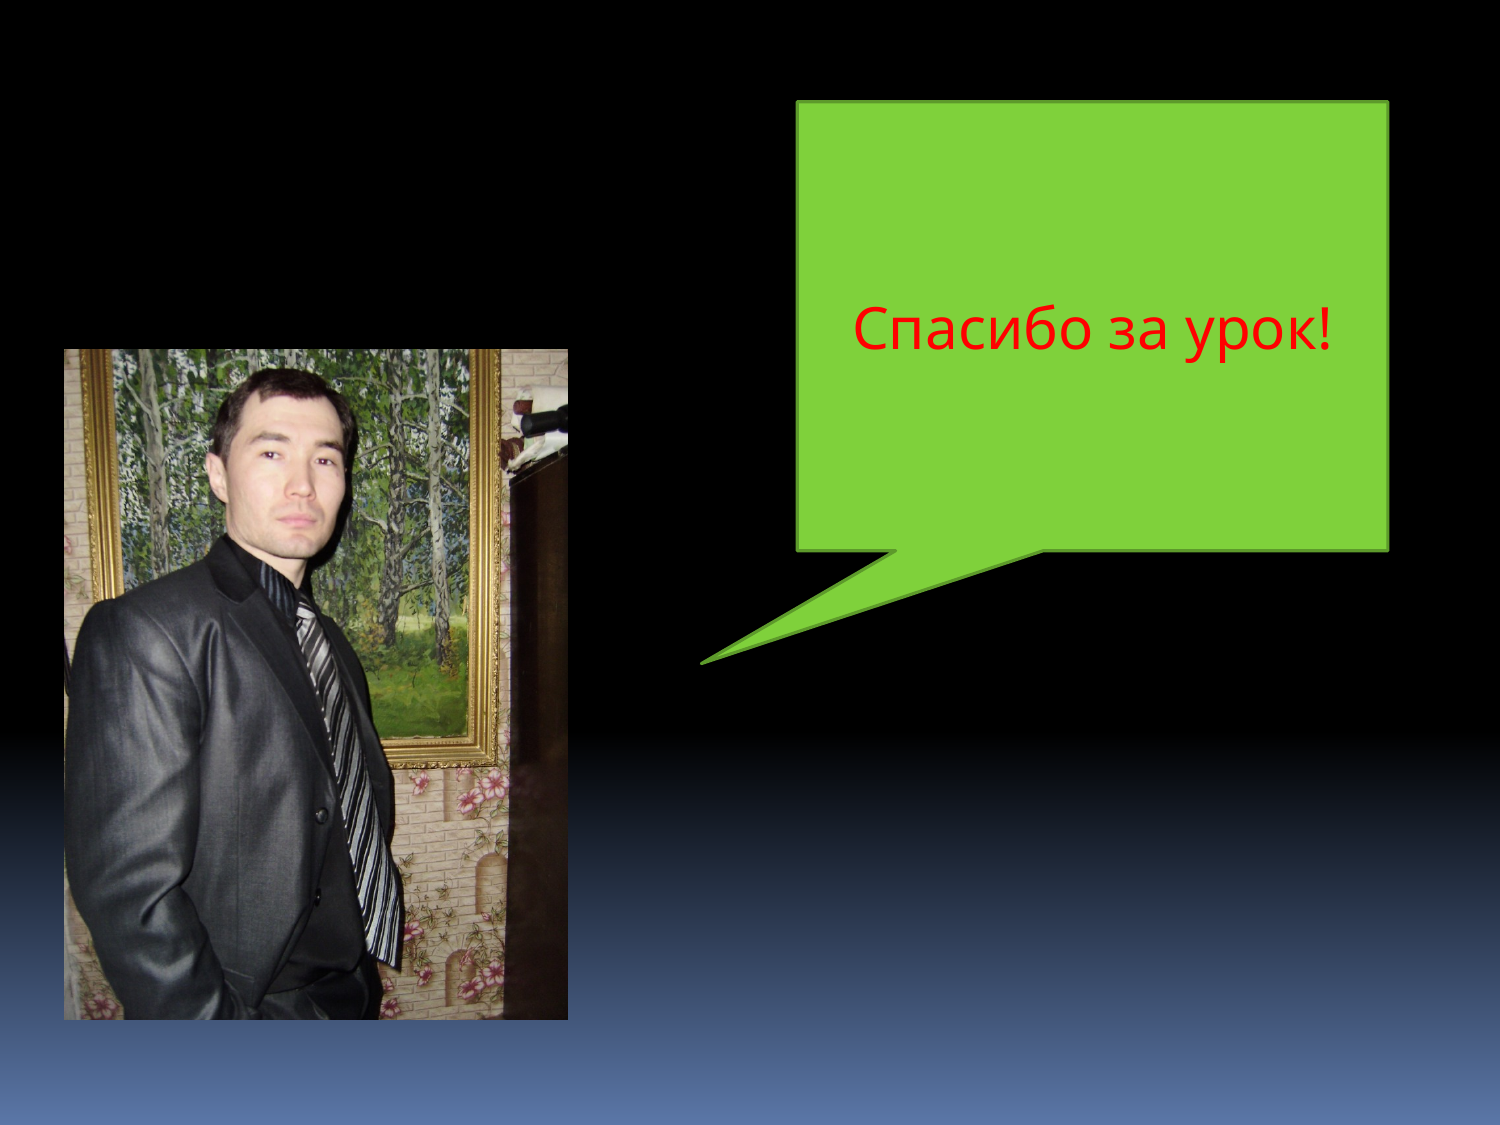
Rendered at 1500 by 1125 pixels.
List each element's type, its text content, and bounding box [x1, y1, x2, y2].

picture [64, 349, 568, 1021]
text_box Спасибо за урок! [699, 100, 1390, 666]
